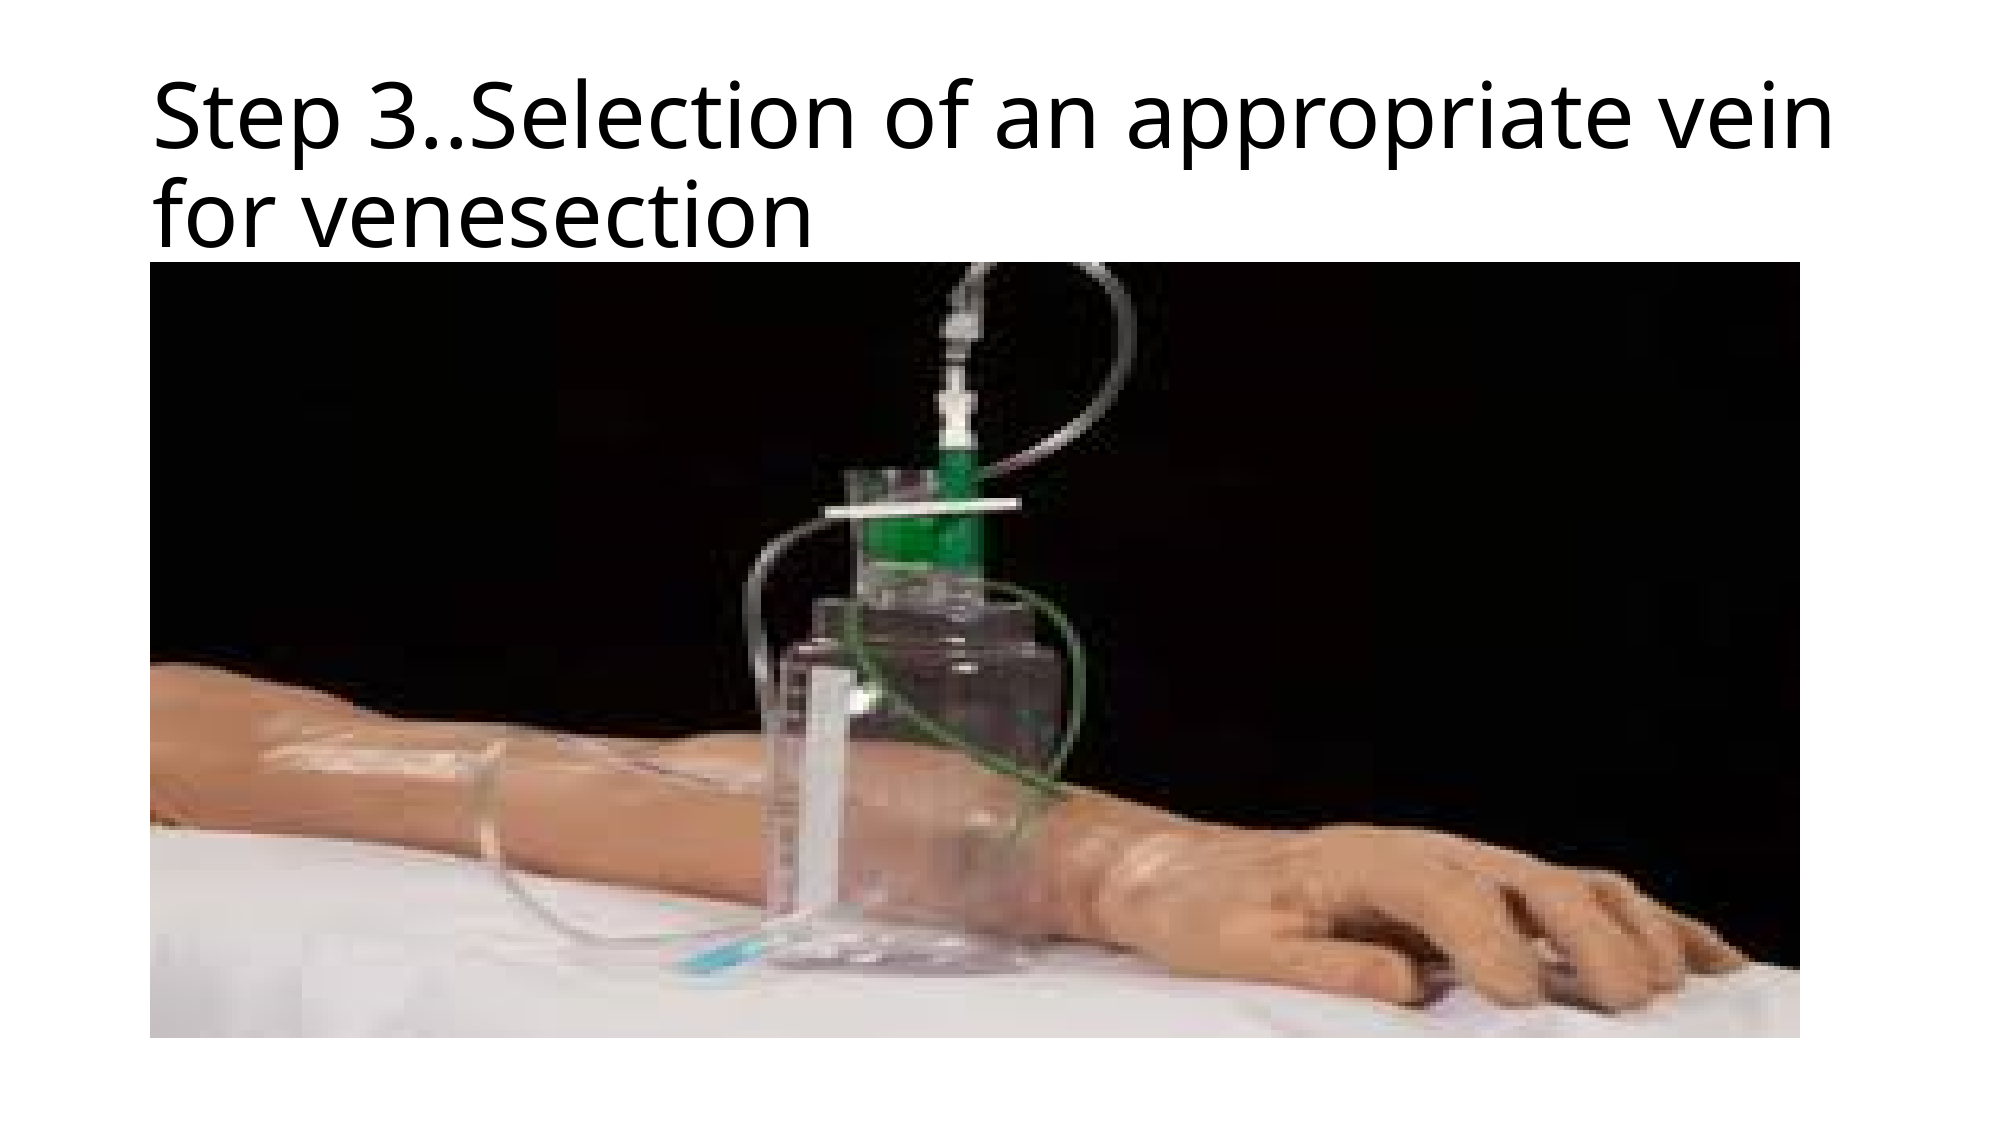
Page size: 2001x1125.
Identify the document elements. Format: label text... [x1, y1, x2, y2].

title Step 3..Selection of an appropriate vein for venesection [137, 59, 1863, 278]
picture [149, 262, 1800, 1038]
